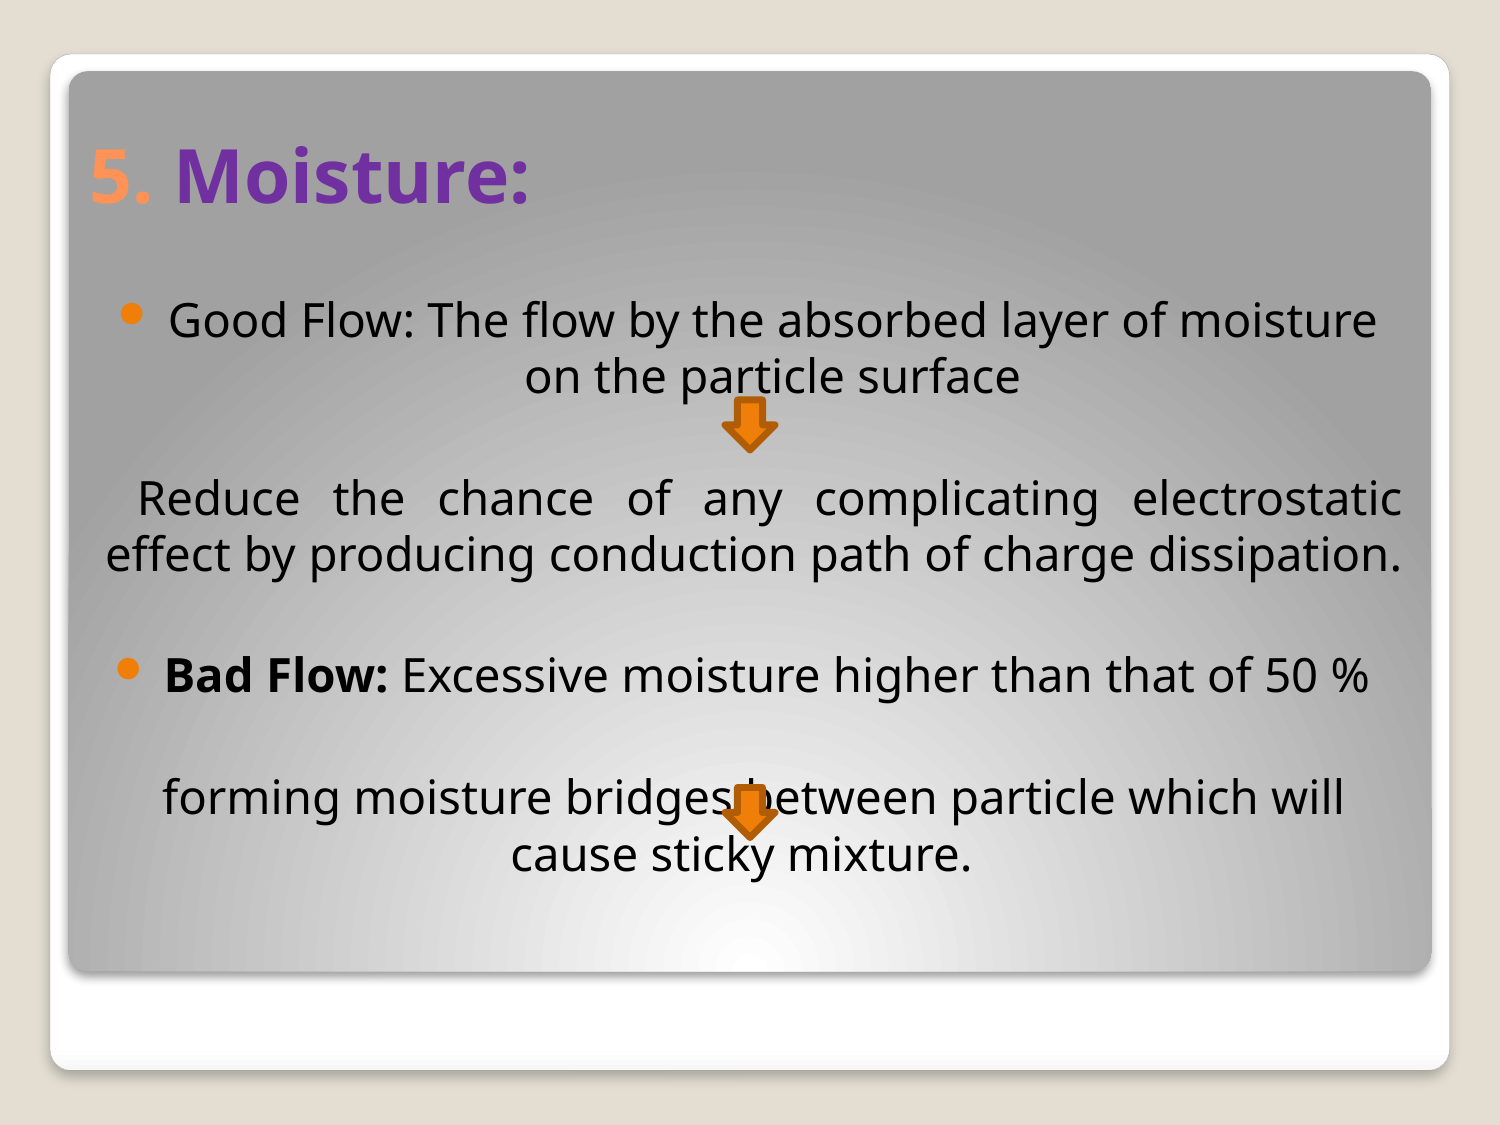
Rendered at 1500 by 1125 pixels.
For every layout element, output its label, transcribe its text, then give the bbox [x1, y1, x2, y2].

list Good Flow: The flow by the absorbed layer of moisture on the particle surface Reduce the chance of any complicating electrostatic effect by producing conduction path of charge dissipation. Bad Flow: Excessive moisture higher than that of 50 % forming moisture bridges between particle which will cause sticky mixture. [75, 275, 1418, 962]
title 5. Moisture: [75, 87, 1418, 260]
text_box [721, 784, 779, 842]
text_box [721, 396, 779, 454]
